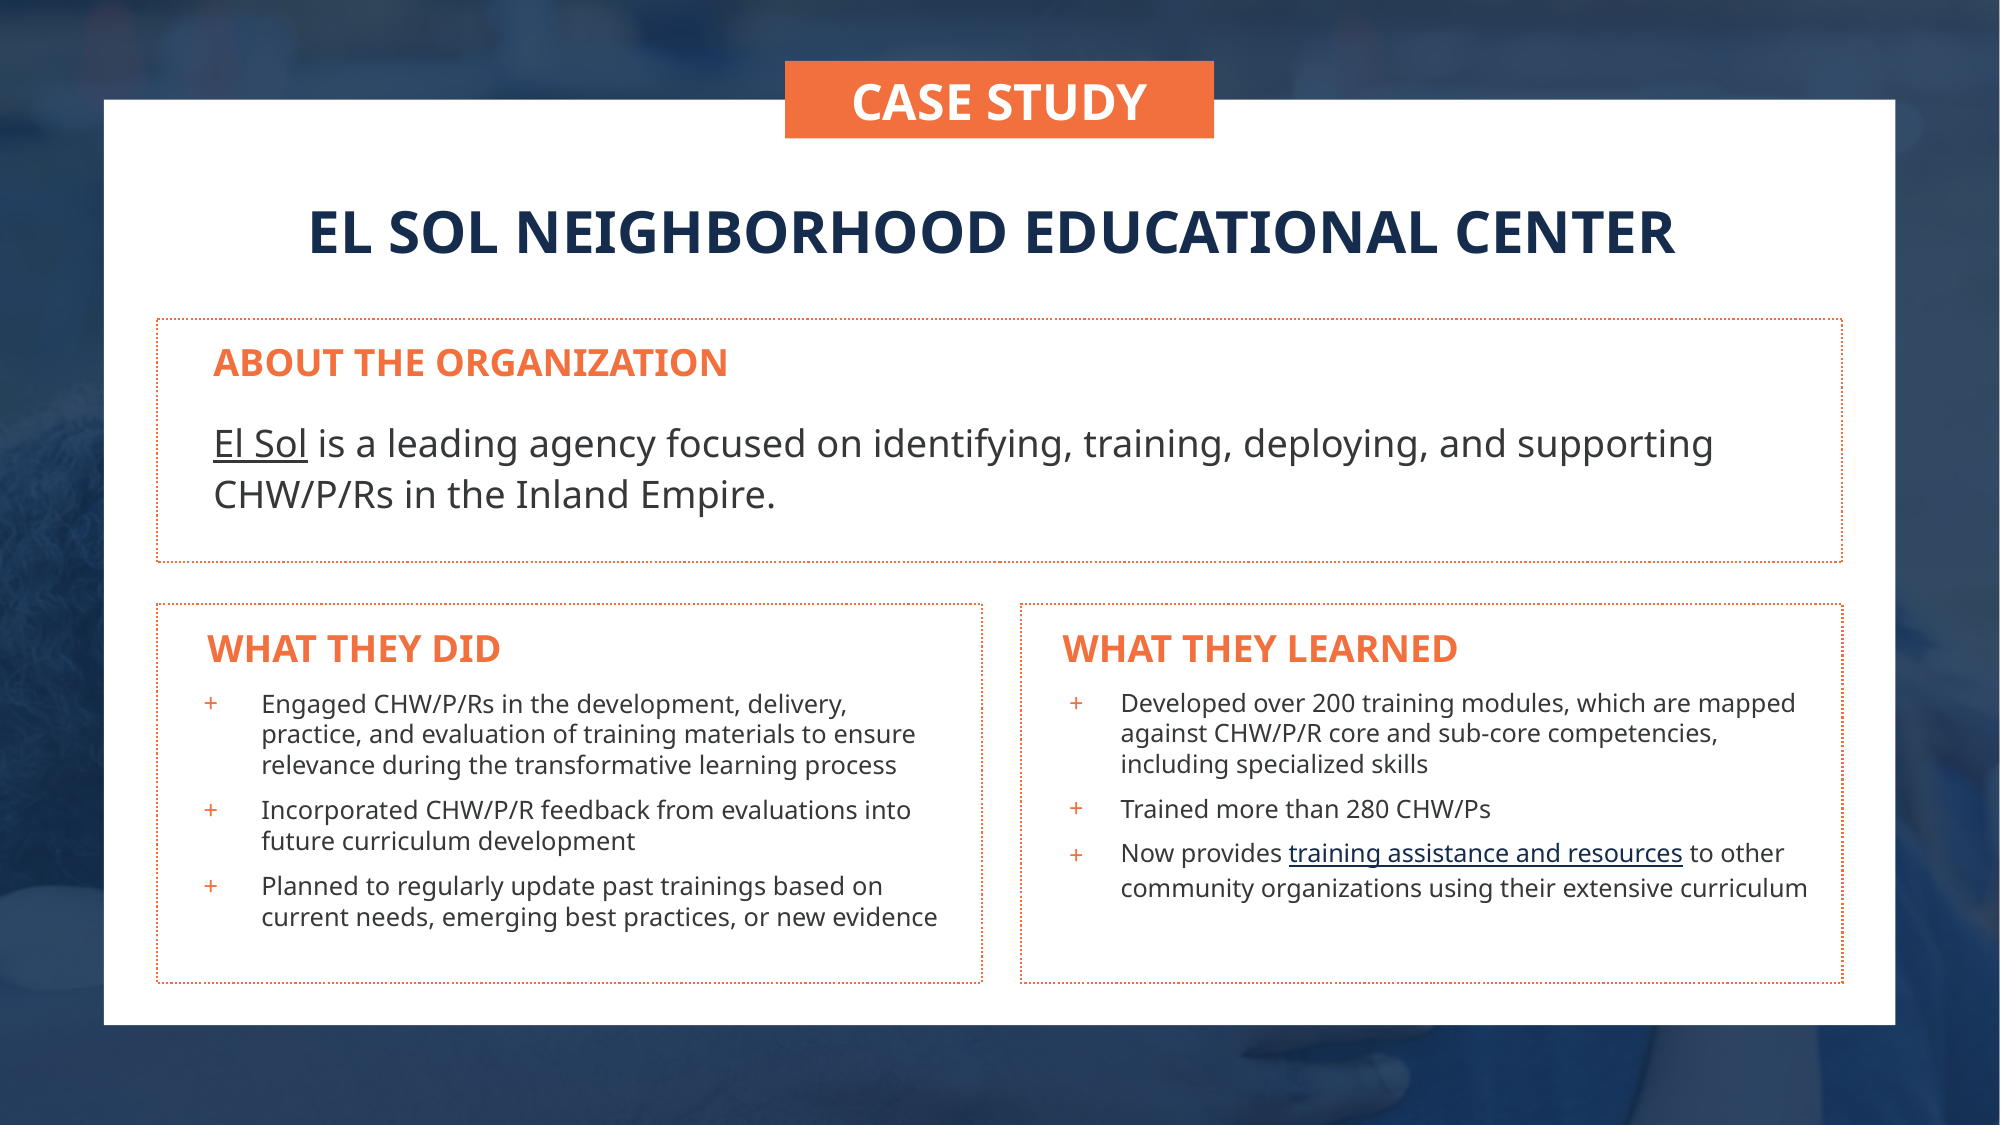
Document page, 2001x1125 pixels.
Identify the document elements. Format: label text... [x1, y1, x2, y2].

title El Sol Neighborhood Educational Center [156, 180, 1843, 289]
list Developed over 200 training modules, which are mapped against CHW/P/R core and sub-core competencies, including specialized skills Trained more than 280 CHW/Ps Now provides training assistance and resources to other community organizations using their extensive curriculum [1054, 680, 1826, 935]
list El Sol is a leading agency focused on identifying, training, deploying, and supporting CHW/P/Rs in the Inland Empire. [198, 411, 1808, 525]
list Engaged CHW/P/Rs in the development, delivery, practice, and evaluation of training materials to ensure relevance during the transformative learning process Incorporated CHW/P/R feedback from evaluations into future curriculum development Planned to regularly update past trainings based on current needs, emerging best practices, or new evidence [188, 680, 960, 957]
